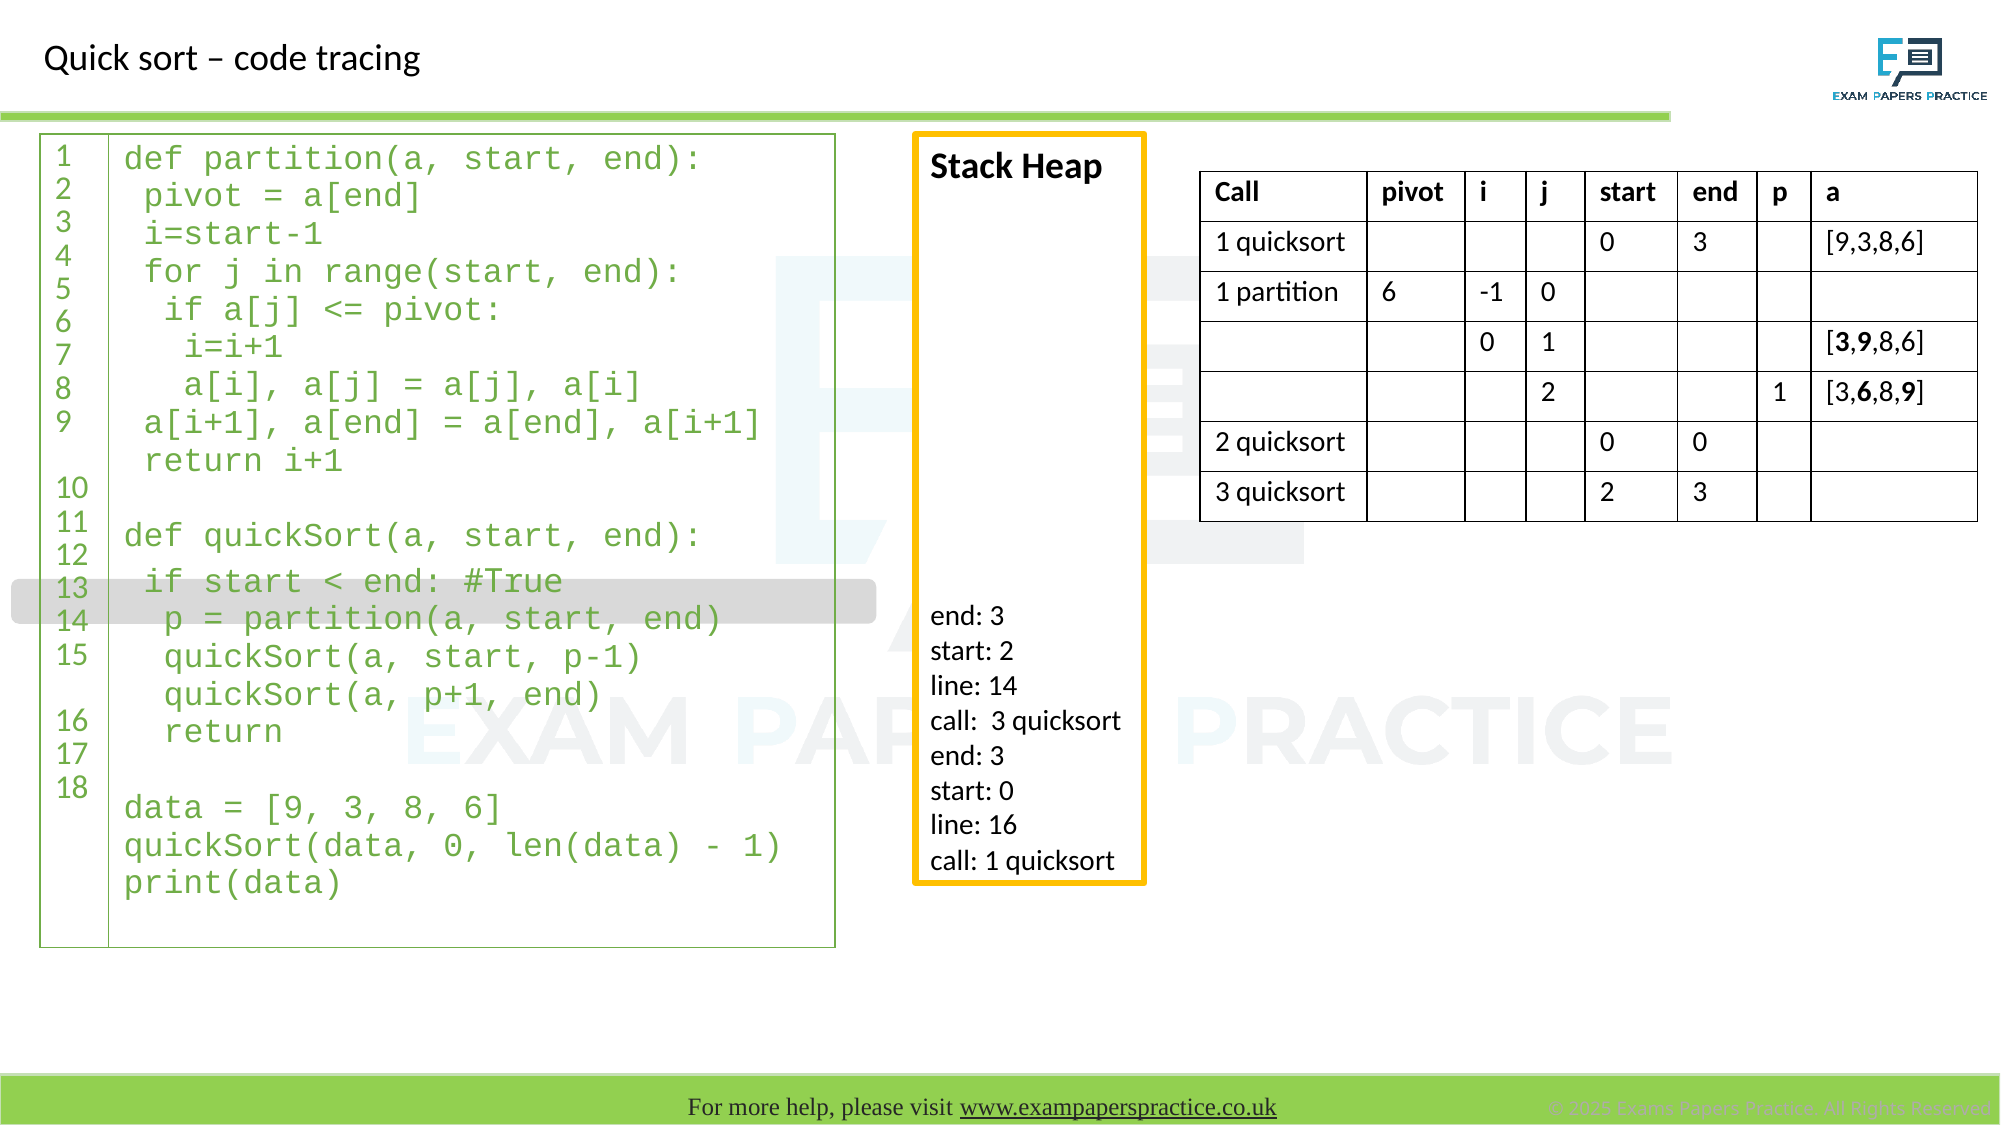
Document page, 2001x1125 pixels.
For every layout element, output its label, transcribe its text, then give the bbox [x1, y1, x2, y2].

table_cell 0 [1466, 322, 1525, 371]
table_cell [1466, 372, 1525, 421]
table_cell [1812, 422, 1977, 471]
table_cell [3,6,8,9] [1812, 372, 1977, 421]
table_cell [1527, 222, 1584, 271]
table_cell [9,3,8,6] [1812, 222, 1977, 271]
table_cell 2 quicksort [1201, 422, 1366, 471]
table_cell [1586, 372, 1677, 421]
table_cell [1466, 422, 1525, 471]
table_cell [1758, 322, 1810, 371]
table_cell [1586, 272, 1677, 321]
table_header end [1678, 172, 1756, 221]
table_cell [1368, 422, 1464, 471]
table_cell [1466, 472, 1525, 521]
table_cell [1586, 322, 1677, 371]
table_cell 1 quicksort [1201, 222, 1366, 271]
table_header a [1812, 172, 1977, 221]
table_cell 1 [1758, 372, 1810, 421]
text_box [11, 578, 39, 624]
text_box Quick sort – code tracing [28, 25, 1072, 86]
table_cell [1368, 472, 1464, 521]
table_cell 0 [1527, 272, 1584, 321]
table_cell 1 [1527, 322, 1584, 371]
table_header start [1586, 172, 1677, 221]
table_cell 3 [1678, 472, 1756, 521]
table_cell [1678, 372, 1756, 421]
table_cell [1812, 472, 1977, 521]
table_cell 3 quicksort [1201, 472, 1366, 521]
table_cell 0 [1586, 422, 1677, 471]
table_cell [1758, 422, 1810, 471]
table_cell 2 [1586, 472, 1677, 521]
table_cell 0 [1678, 422, 1756, 471]
table_cell [1368, 372, 1464, 421]
table_cell 2 [1527, 372, 1584, 421]
table_cell [1758, 472, 1810, 521]
table_cell [1812, 272, 1977, 321]
text_box Stack Heap end: 3 start: 2 line: 14 call: 3 quicksort end: 3 start: 0 line: 16 call: 1 quicksort [915, 133, 1145, 884]
table_header j [1527, 172, 1584, 221]
table_cell [1527, 472, 1584, 521]
text_box [836, 578, 877, 624]
table_cell [1201, 322, 1366, 371]
table_cell [1201, 372, 1366, 421]
table_cell [1527, 422, 1584, 471]
table_cell 3 [1678, 222, 1756, 271]
table_cell 6 [1368, 272, 1464, 321]
table_cell 0 [1586, 222, 1677, 271]
table_cell [1758, 222, 1810, 271]
table_header 1 2 3 4 5 6 7 8 9 10 11 12 13 14 15 16 17 18 [41, 135, 108, 947]
table_header pivot [1368, 172, 1464, 221]
table_cell [1678, 322, 1756, 371]
table_cell [1678, 272, 1756, 321]
table_header p [1758, 172, 1810, 221]
table_cell [3,9,8,6] [1812, 322, 1977, 371]
table_cell 1 partition [1201, 272, 1366, 321]
table_cell [1758, 272, 1810, 321]
table_cell -1 [1466, 272, 1525, 321]
table_header i [1466, 172, 1525, 221]
table_cell [1368, 322, 1464, 371]
table_cell [1368, 222, 1464, 271]
table_cell [1466, 222, 1525, 271]
table_header def partition(a, start, end): pivot = a[end] i=start-1 for j in range(start, end): if a[j] <= pivot: i=i+1 a[i], a[j] = a[j], a[i] a[i+1], a[end] = a[end], a[i+1] return i+1 def quickSort(a, start, end): if start < end: #True p = partition(a, start, end) quickSort(a, start, p-1) quickSort(a, p+1, end) return data = [9, 3, 8, 6] quickSort(data, 0, len(data) - 1) print(data) [109, 135, 834, 947]
table_header Call [1201, 172, 1366, 221]
